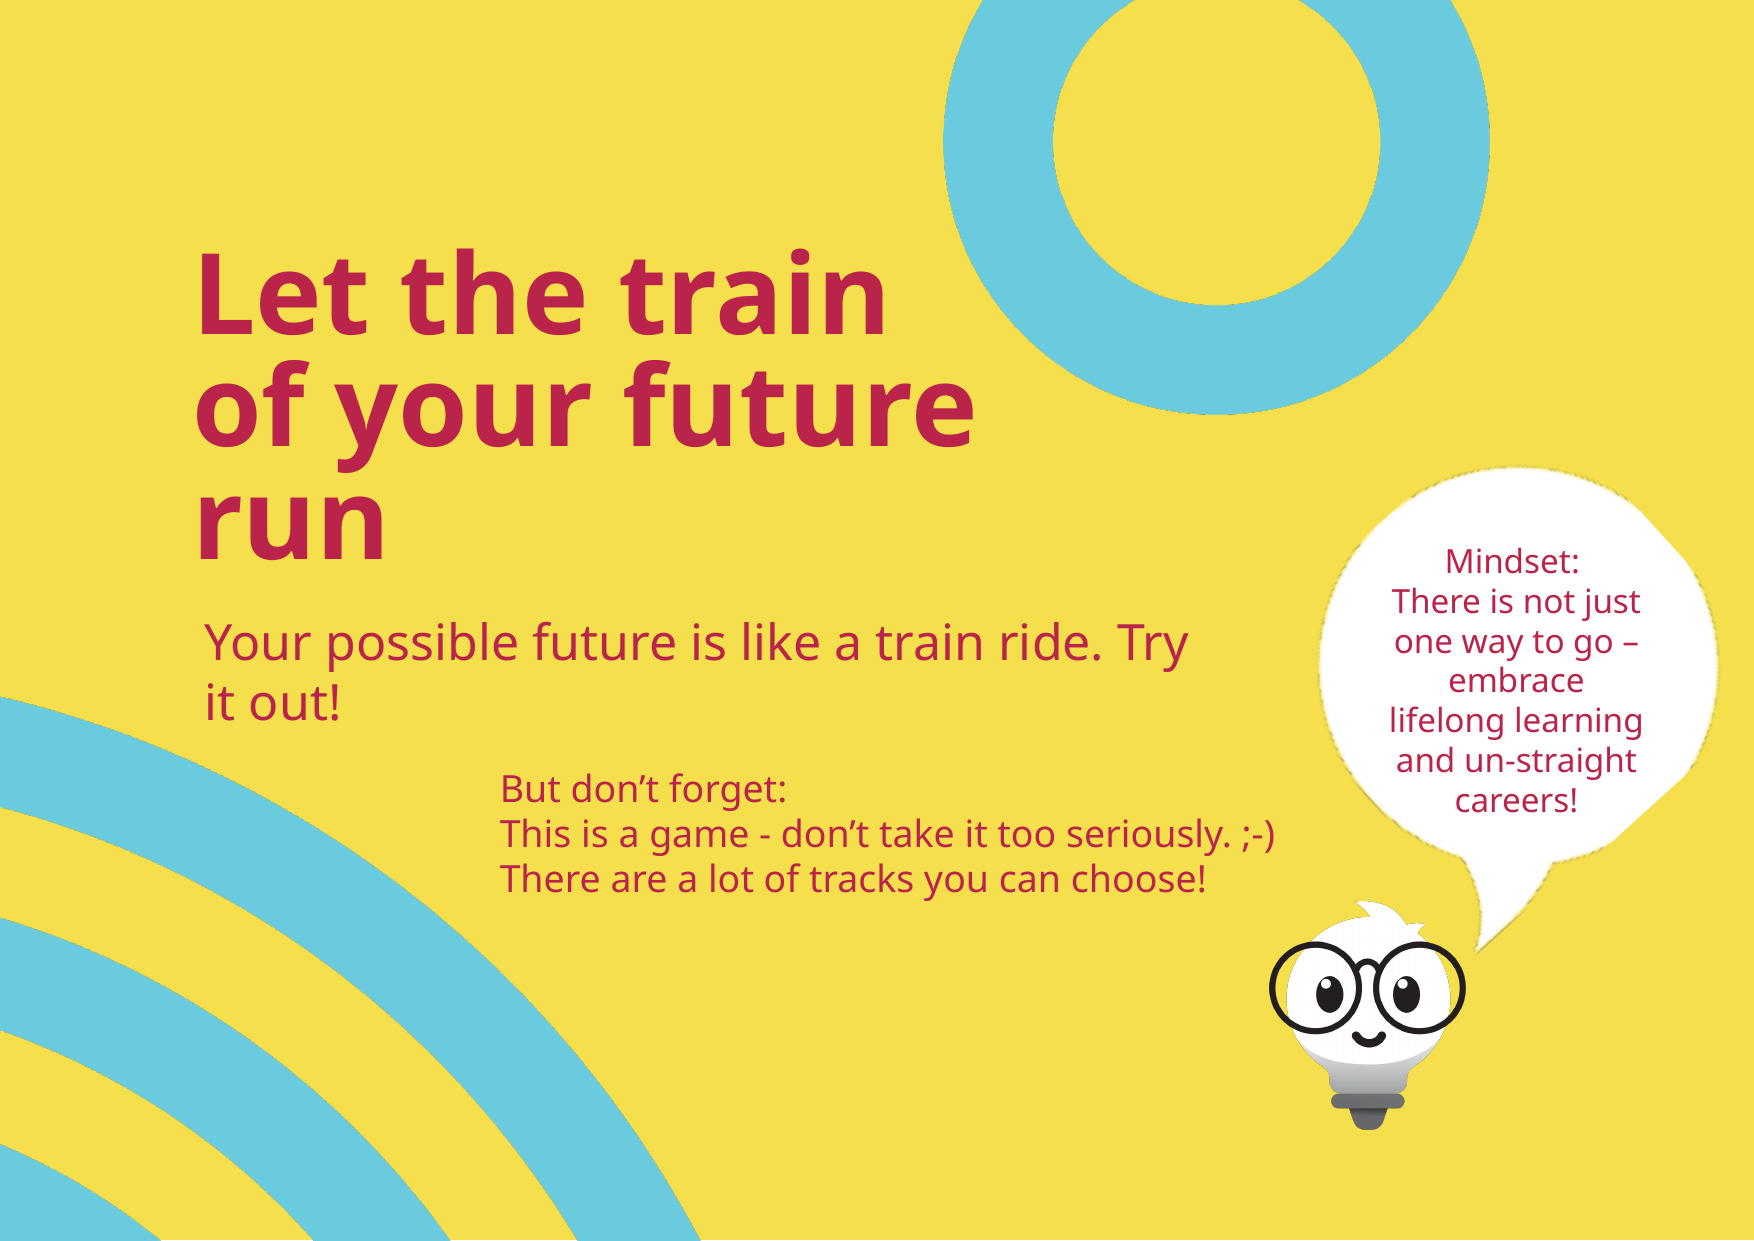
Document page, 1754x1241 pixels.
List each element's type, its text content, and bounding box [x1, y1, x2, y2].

picture [0, 668, 821, 1241]
text_box Your possible future is like a train ride. Try it out! [190, 603, 1229, 757]
picture [1294, 477, 1715, 871]
picture [943, 0, 1490, 416]
text_box Let the train of your future run [177, 236, 1086, 590]
text_box But don’t forget: This is a game - don’t take it too seriously. ;-) There are a lot of tracks you can choose! [821, 757, 1361, 907]
picture [1269, 901, 1466, 1130]
